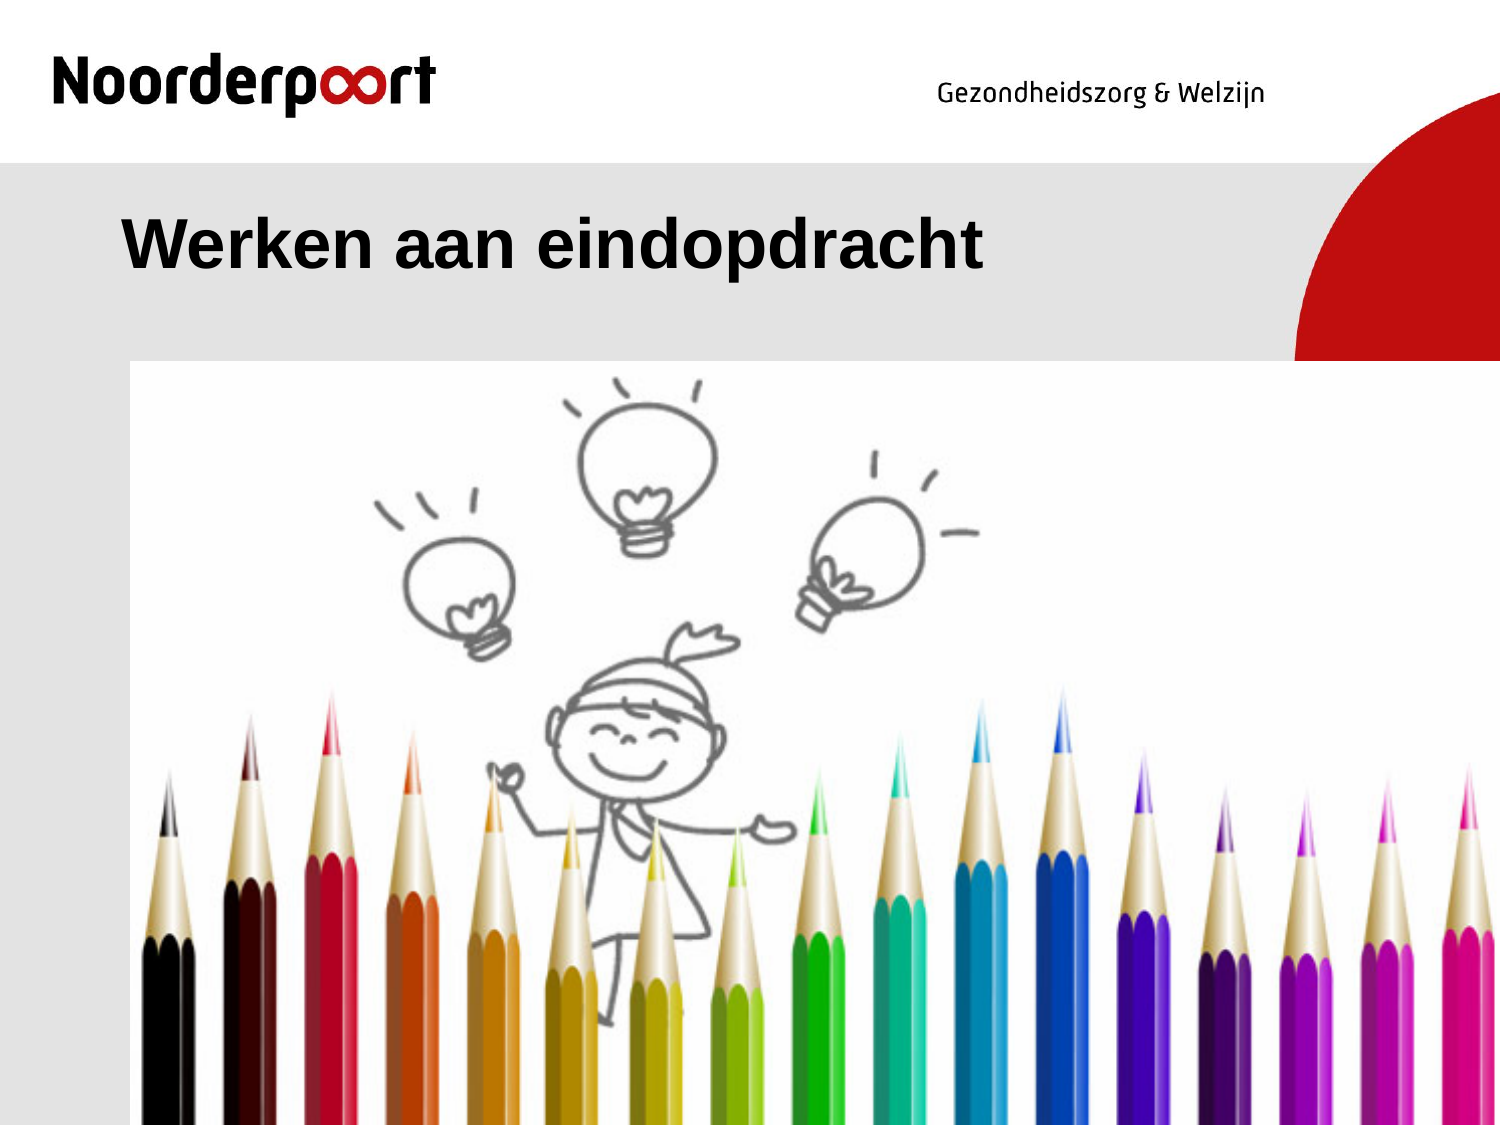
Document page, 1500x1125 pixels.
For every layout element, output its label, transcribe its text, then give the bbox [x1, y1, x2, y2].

title Werken aan eindopdracht [106, 187, 1290, 294]
picture [0, 0, 1500, 1125]
